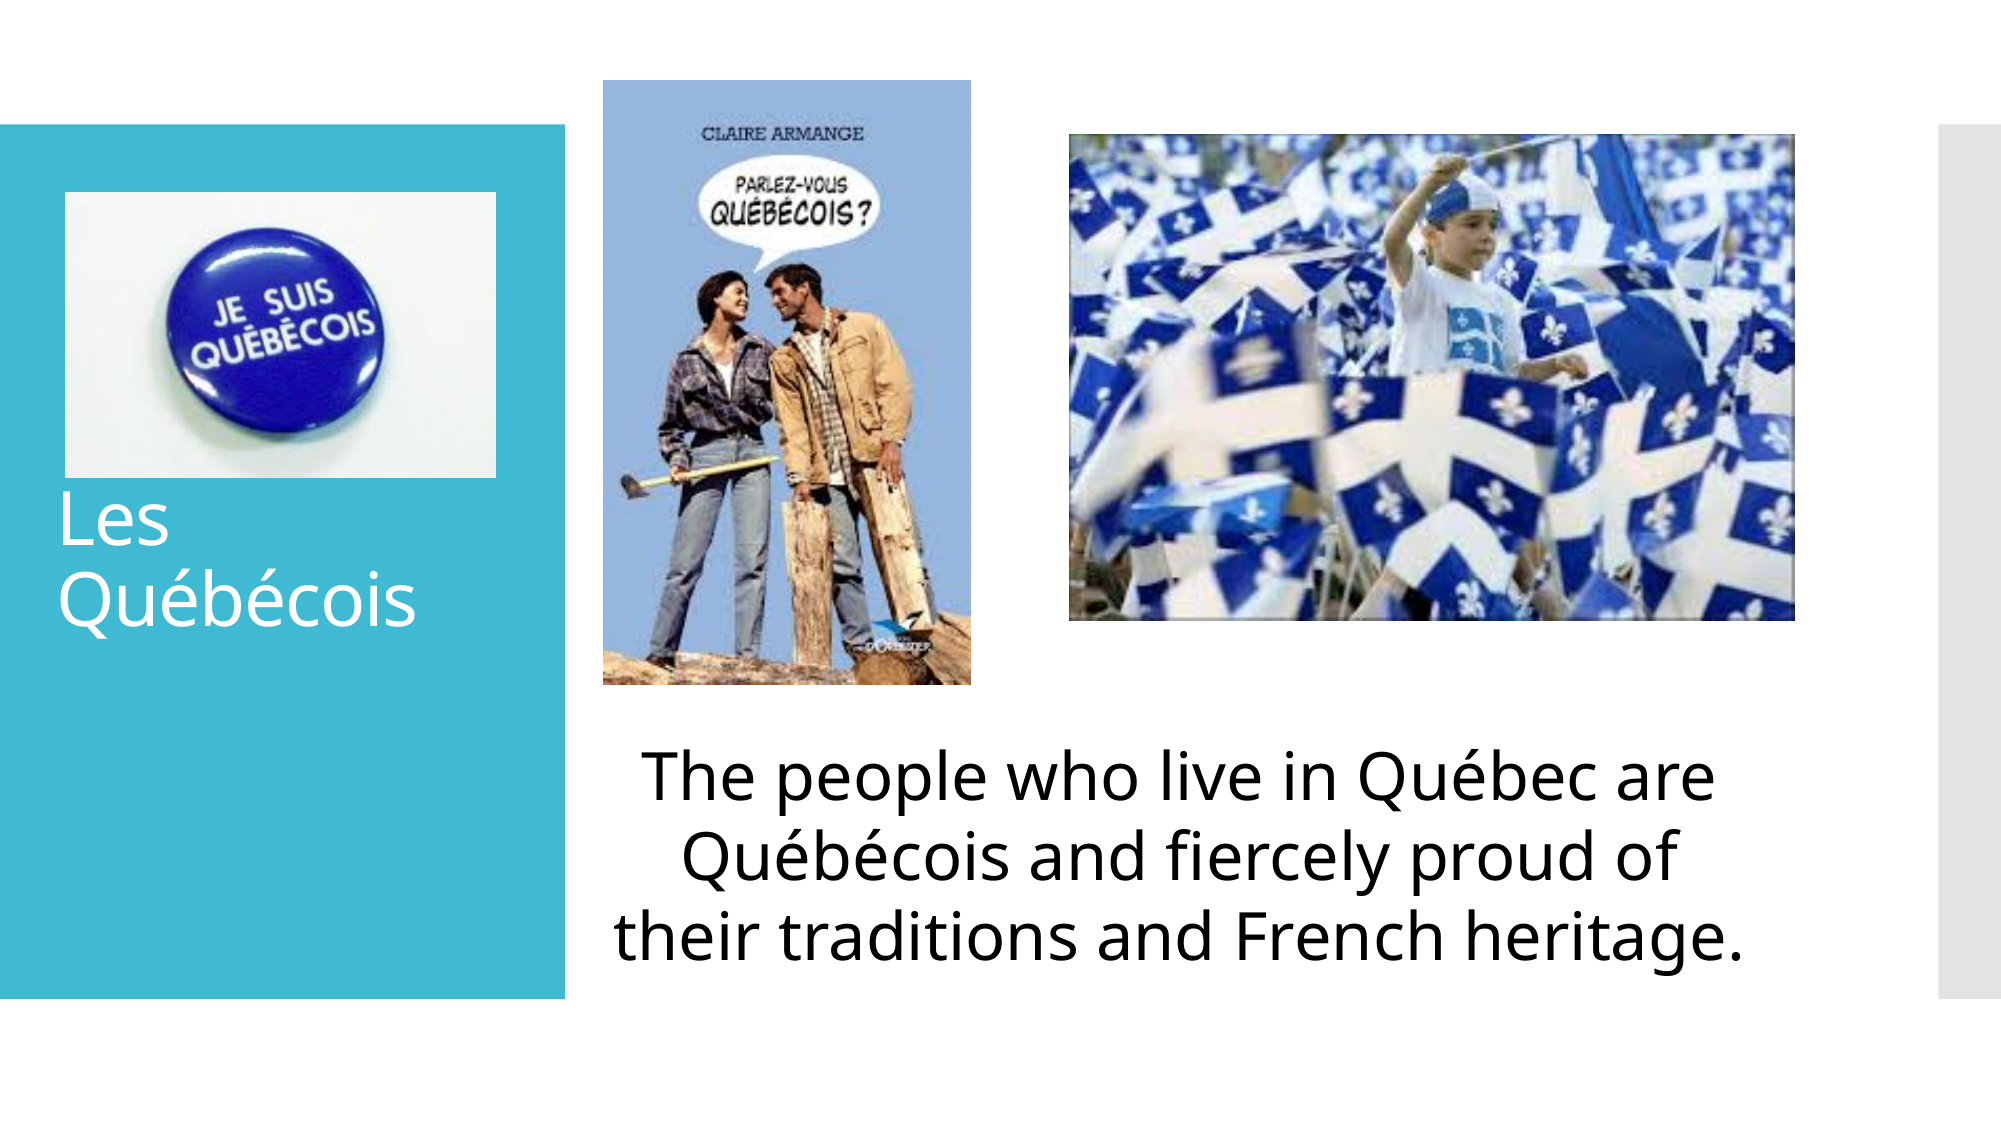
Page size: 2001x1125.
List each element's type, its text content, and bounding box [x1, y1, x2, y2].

picture [602, 79, 971, 685]
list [1069, 134, 1795, 622]
text_box The people who live in Québec are Québécois and fiercely proud of their traditions and French heritage. [588, 726, 1772, 982]
title Les Québécois [41, 184, 525, 940]
picture [65, 191, 496, 479]
